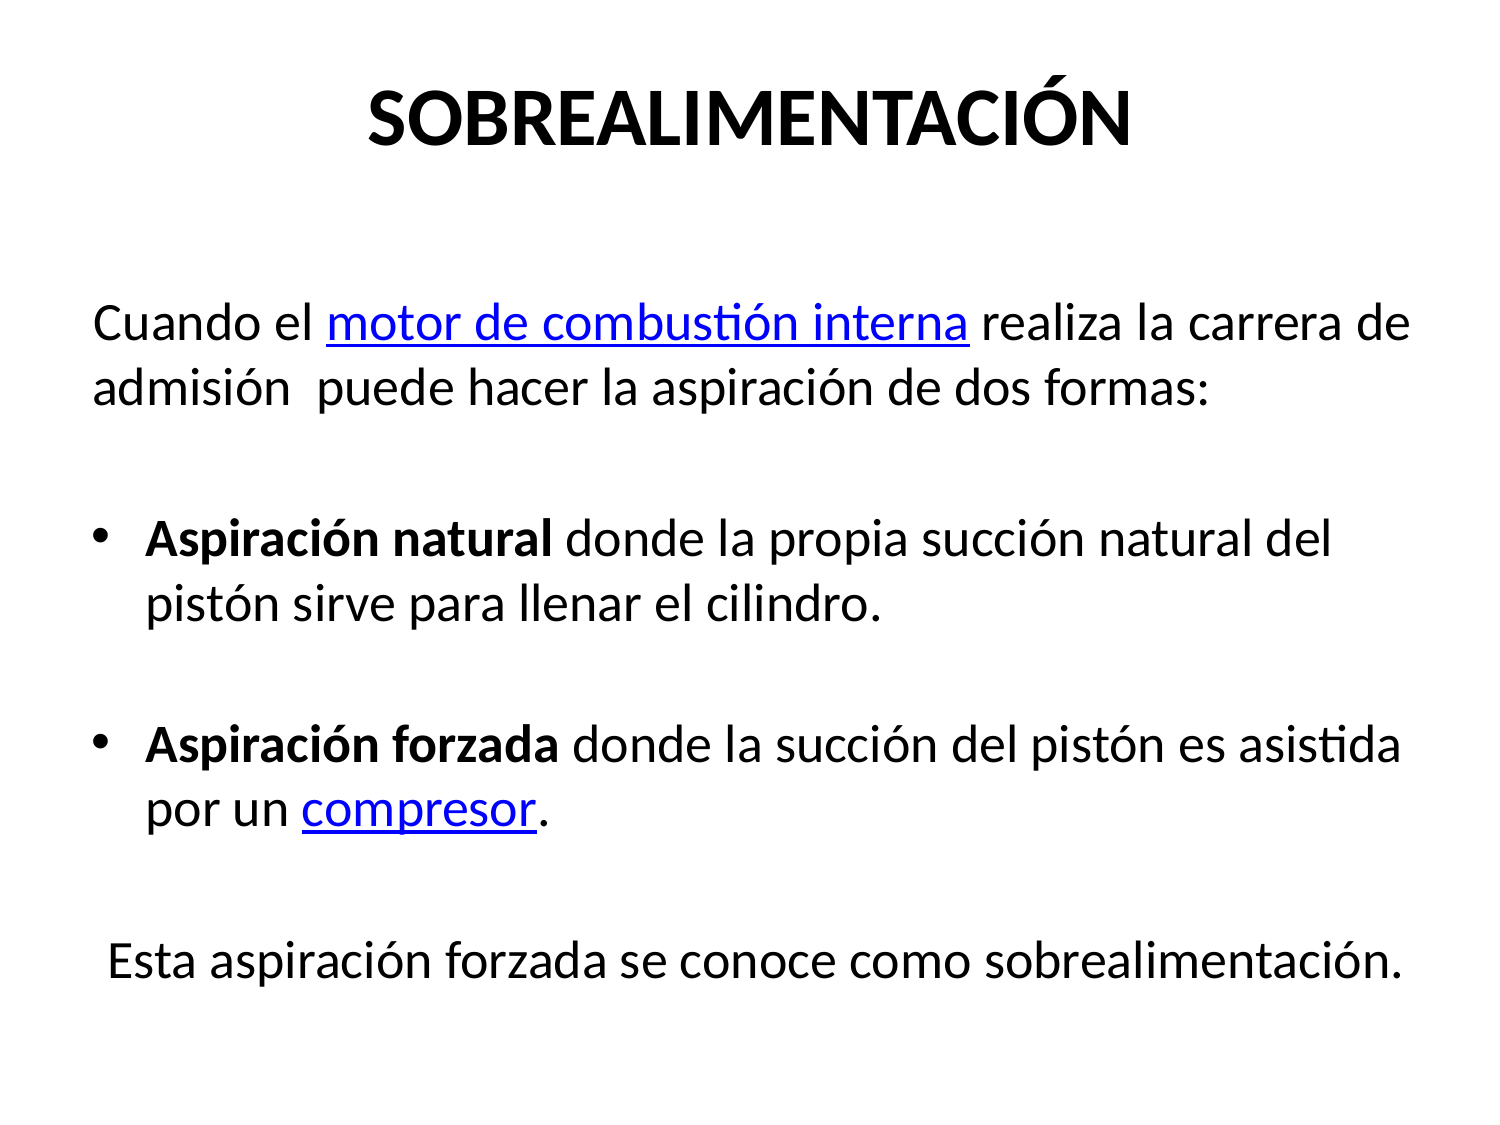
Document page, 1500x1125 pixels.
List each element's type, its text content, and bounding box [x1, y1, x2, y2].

title SOBREALIMENTACIÓN [230, 66, 1272, 159]
list Cuando el motor de combustión interna realiza la carrera de admisión puede hacer la aspiración de dos formas: Aspiración natural donde la propia succión natural del pistón sirve para llenar el cilindro. Aspiración forzada donde la succión del pistón es asistida por un compresor. Esta aspiración forzada se conoce como sobrealimentación. [76, 278, 1427, 1022]
